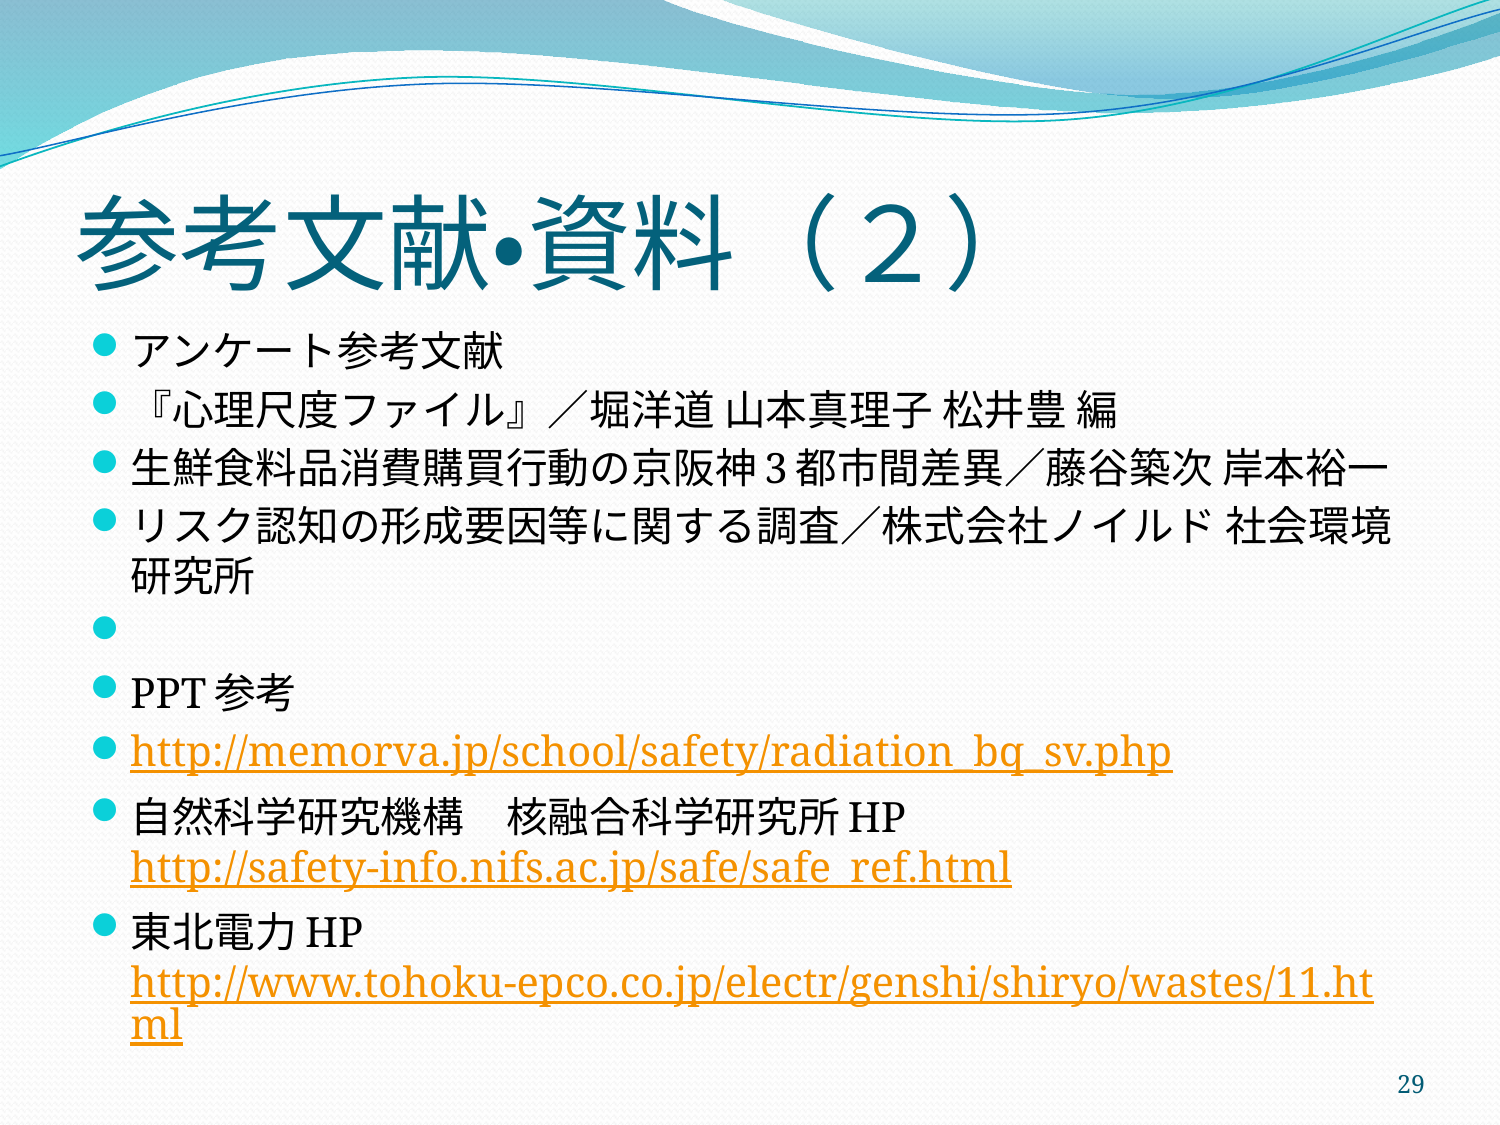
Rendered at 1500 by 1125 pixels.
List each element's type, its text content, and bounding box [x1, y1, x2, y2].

slide_number 29 [1299, 1042, 1425, 1103]
title 参考文献・資料（２） [75, 115, 1425, 303]
list アンケート参考文献 『心理尺度ファイル』／堀洋道 山本真理子 松井豊 編 生鮮食料品消費購買行動の京阪神3都市間差異／藤谷築次 岸本裕一 リスク認知の形成要因等に関する調査／株式会社ノイルド 社会環境研究所 PPT参考 http://memorva.jp/school/safety/radiation_bq_sv.php 自然科学研究機構 核融合科学研究所HP http://safety-info.nifs.ac.jp/safe/safe_ref.html 東北電力HP http://www.tohoku-epco.co.jp/electr/genshi/shiryo/wastes/11.html [75, 317, 1425, 1038]
